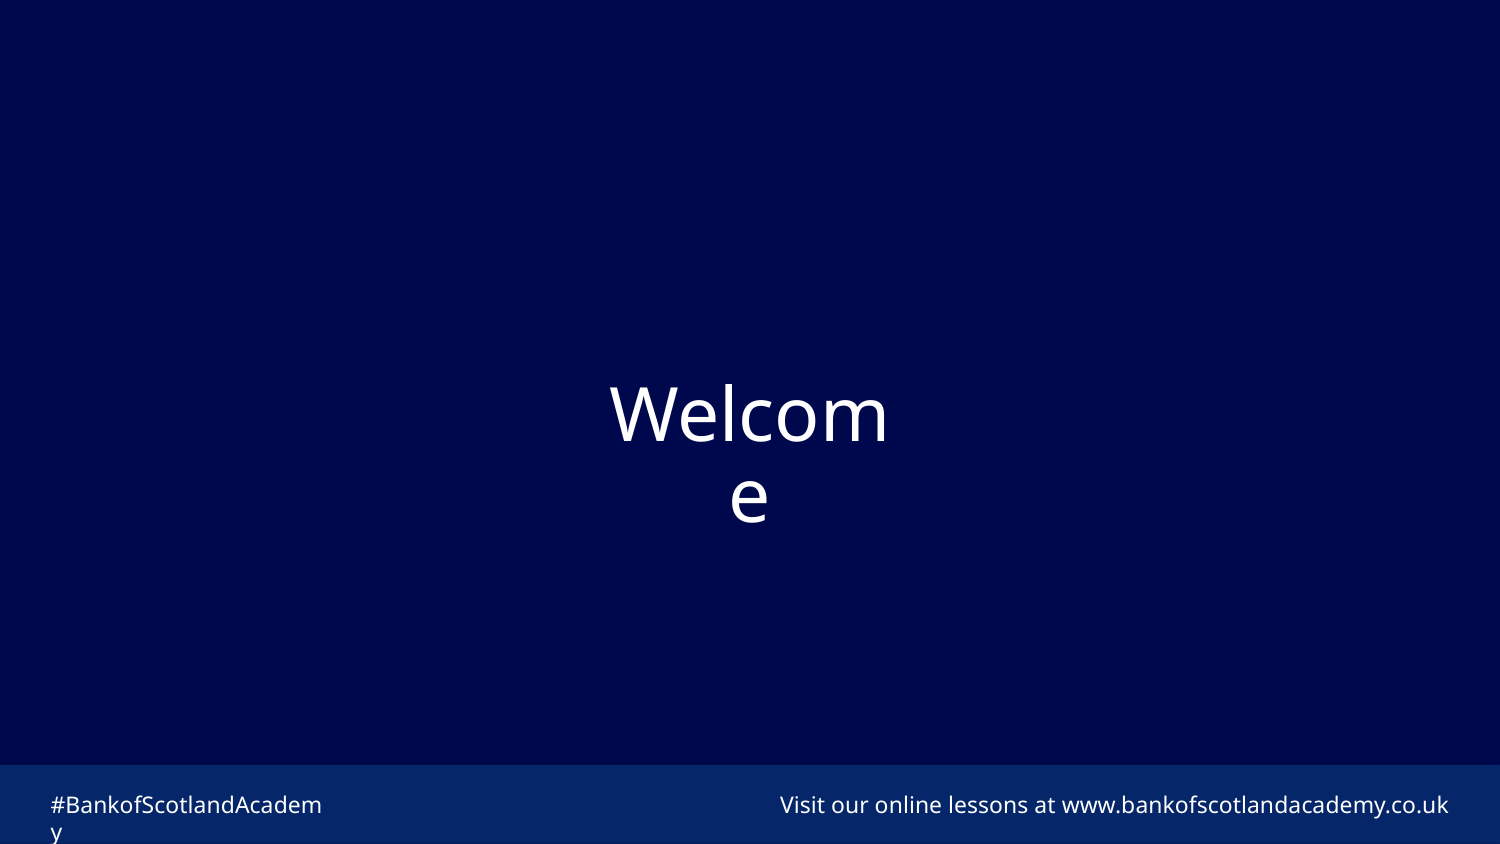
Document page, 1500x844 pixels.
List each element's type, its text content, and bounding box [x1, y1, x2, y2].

title Welcome [588, 368, 912, 466]
